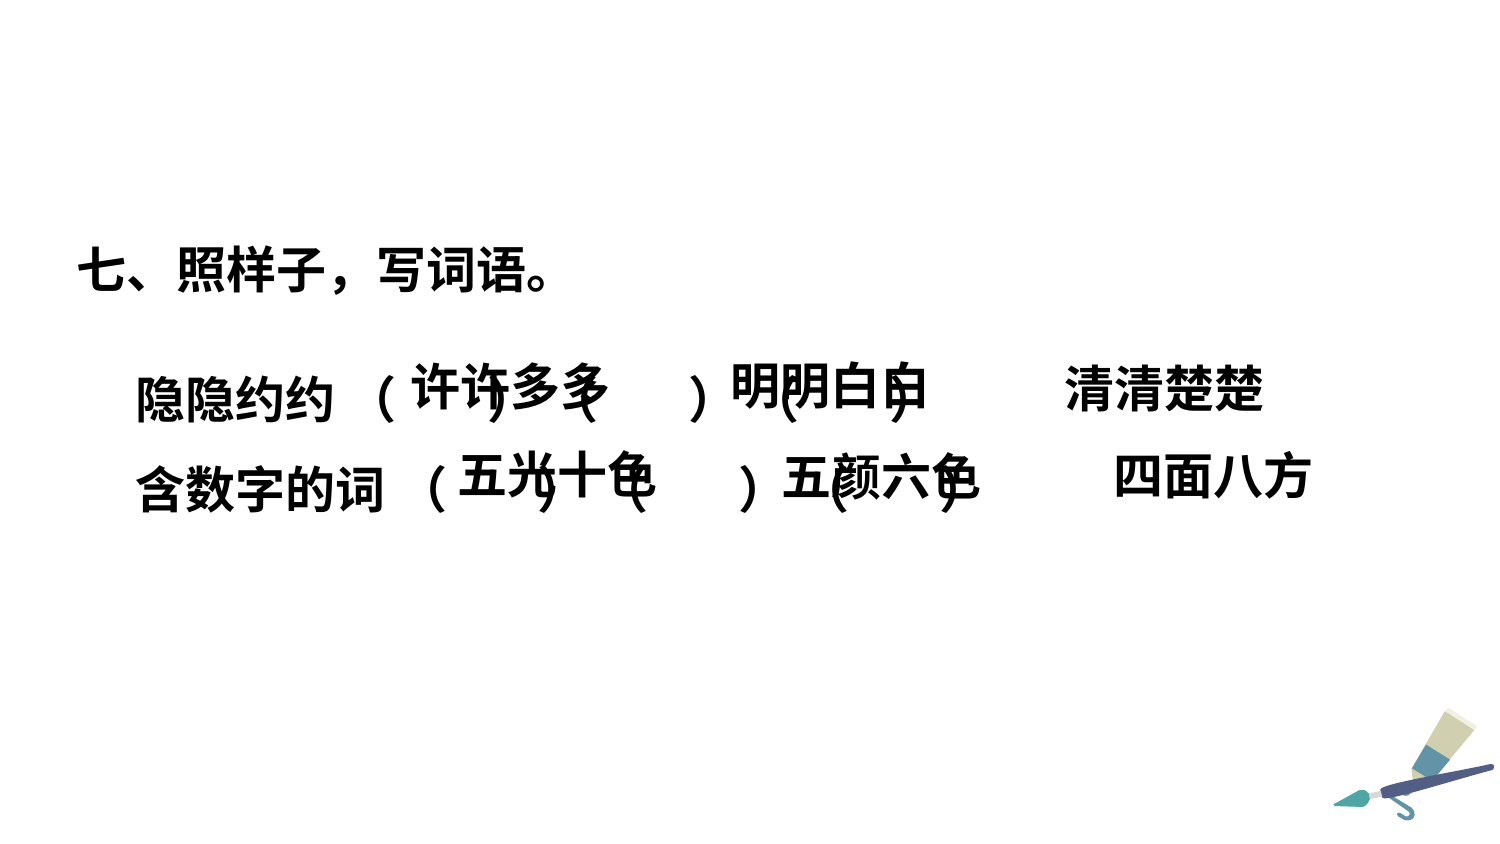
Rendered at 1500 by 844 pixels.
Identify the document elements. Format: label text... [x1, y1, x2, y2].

text_box 隐隐约约 （ ） （ ） （ ） 含数字的词 （ ） （ ） （ ） [121, 330, 1500, 526]
text_box 五光十色 [442, 436, 673, 512]
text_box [1358, 708, 1481, 844]
text_box 四面八方 [1099, 437, 1329, 512]
text_box 明明白白 [716, 347, 946, 423]
text_box 清清楚楚 [1049, 349, 1280, 425]
text_box 七、照样子，写词语。 [61, 201, 786, 306]
text_box 五颜六色 [766, 438, 997, 514]
text_box 许许多多 [395, 348, 626, 423]
